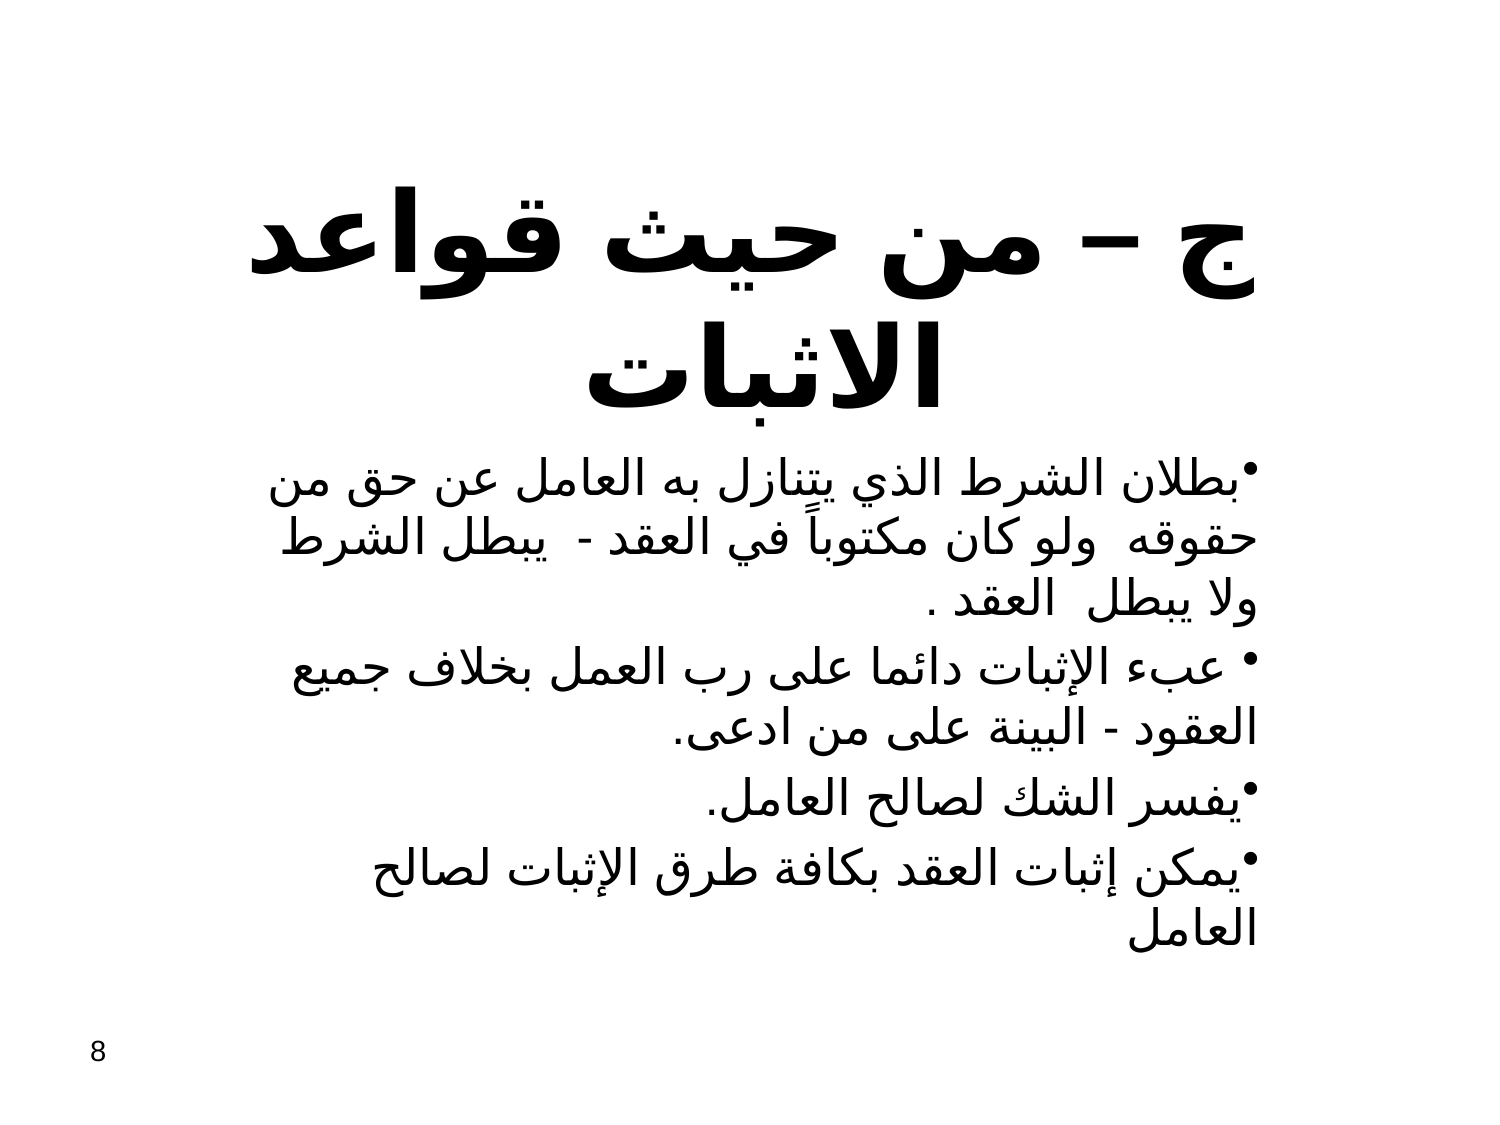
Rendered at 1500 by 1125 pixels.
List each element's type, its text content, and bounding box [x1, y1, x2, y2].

subtitle بطلان الشرط الذي يتنازل به العامل عن حق من حقوقه ولو كان مكتوباً في العقد - يبطل الشرط ولا يبطل العقد . عبء الإثبات دائما على رب العمل بخلاف جميع العقود - البينة على من ادعى. يفسر الشك لصالح العامل. يمكن إثبات العقد بكافة طرق الإثبات لصالح العامل [224, 437, 1276, 938]
slide_number 8 [74, 1024, 426, 1103]
title ج – من حيث قواعد الاثبات [112, 174, 1388, 417]
